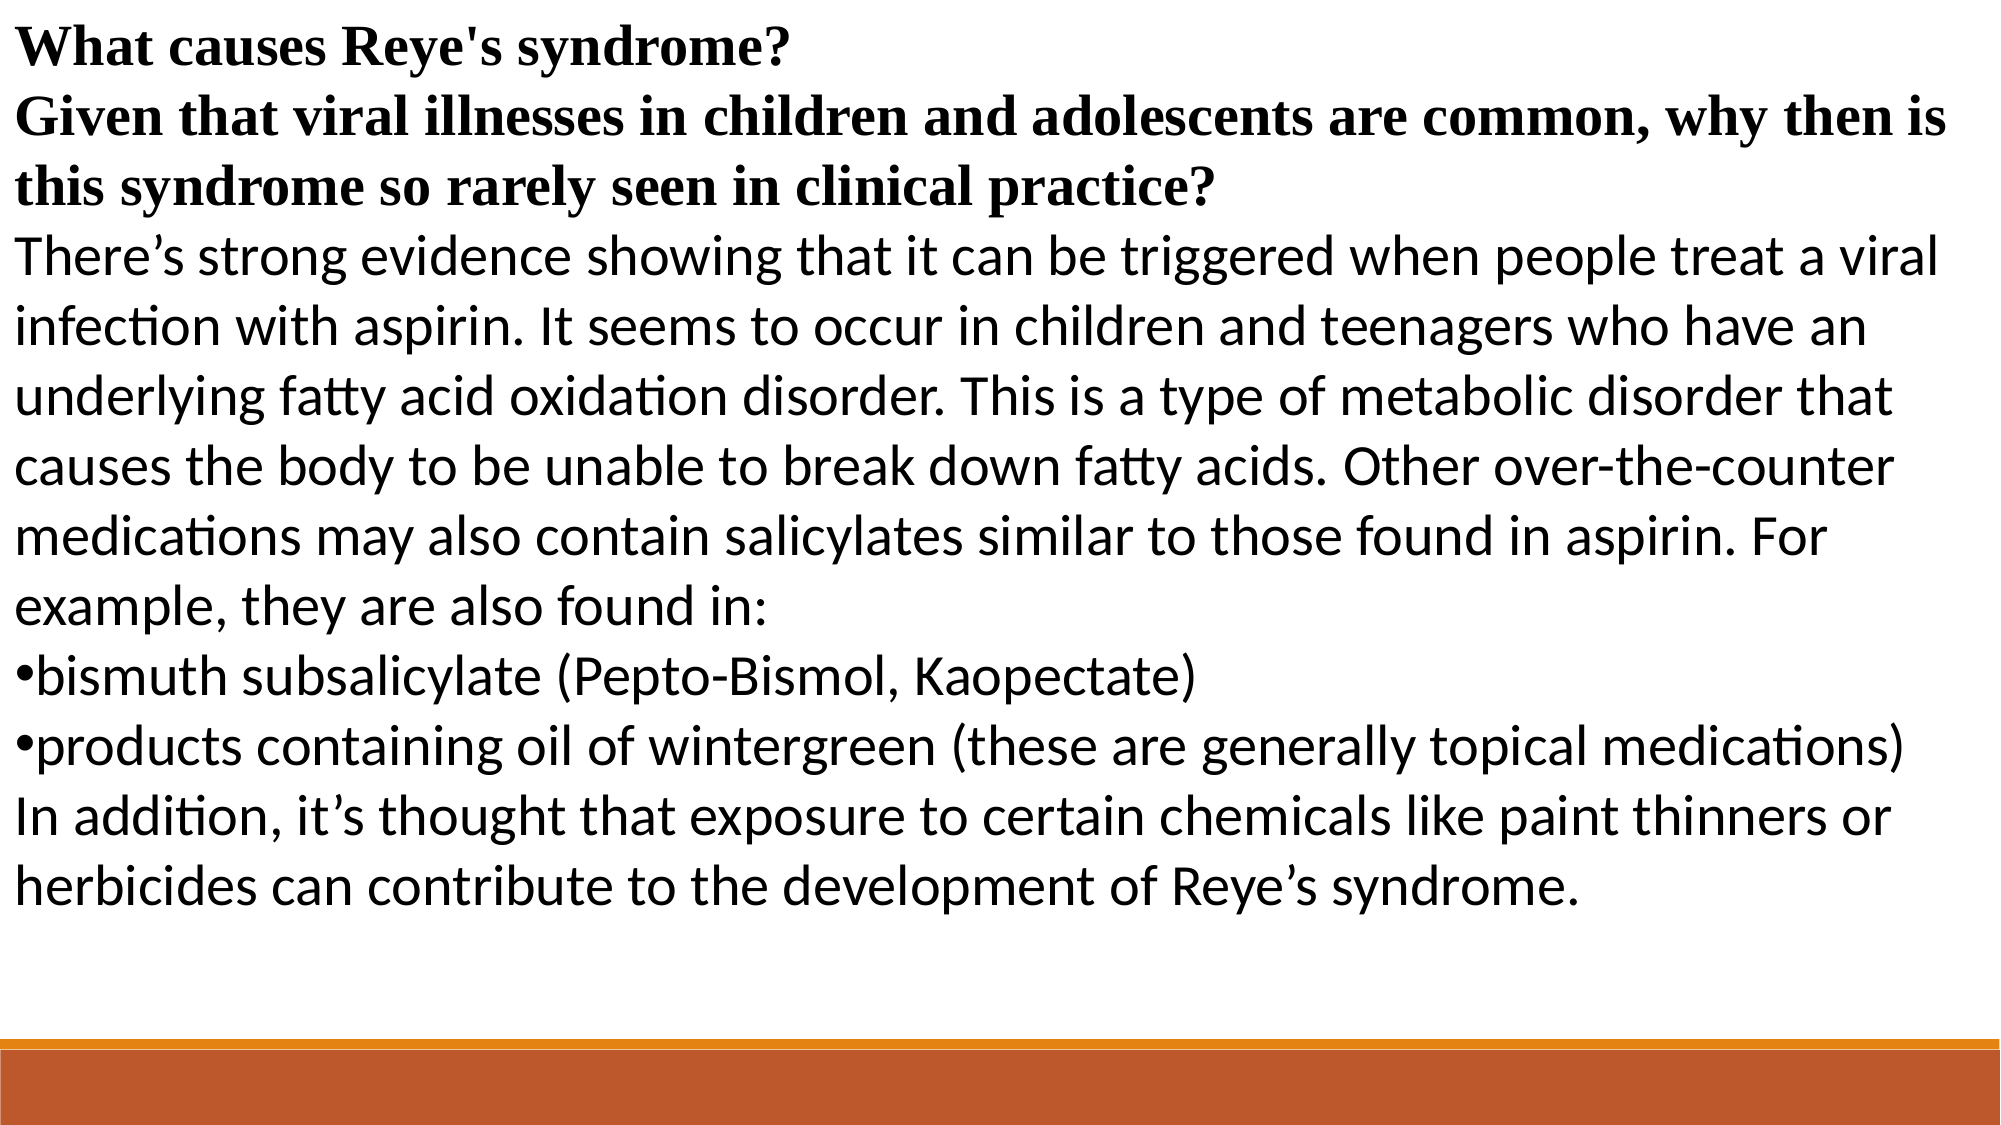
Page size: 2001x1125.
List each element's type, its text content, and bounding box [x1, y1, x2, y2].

text_box What causes Reye's syndrome? Given that viral illnesses in children and adolescents are common, why then is this syndrome so rarely seen in clinical practice? There’s strong evidence showing that it can be triggered when people treat a viral infection with aspirin. It seems to occur in children and teenagers who have an underlying fatty acid oxidation disorder. This is a type of metabolic disorder that causes the body to be unable to break down fatty acids. Other over-the-counter medications may also contain salicylates similar to those found in aspirin. For example, they are also found in: bismuth subsalicylate (Pepto-Bismol, Kaopectate) products containing oil of wintergreen (these are generally topical medications) In addition, it’s thought that exposure to certain chemicals like paint thinners or herbicides can contribute to the development of Reye’s syndrome. [0, 0, 2000, 1125]
